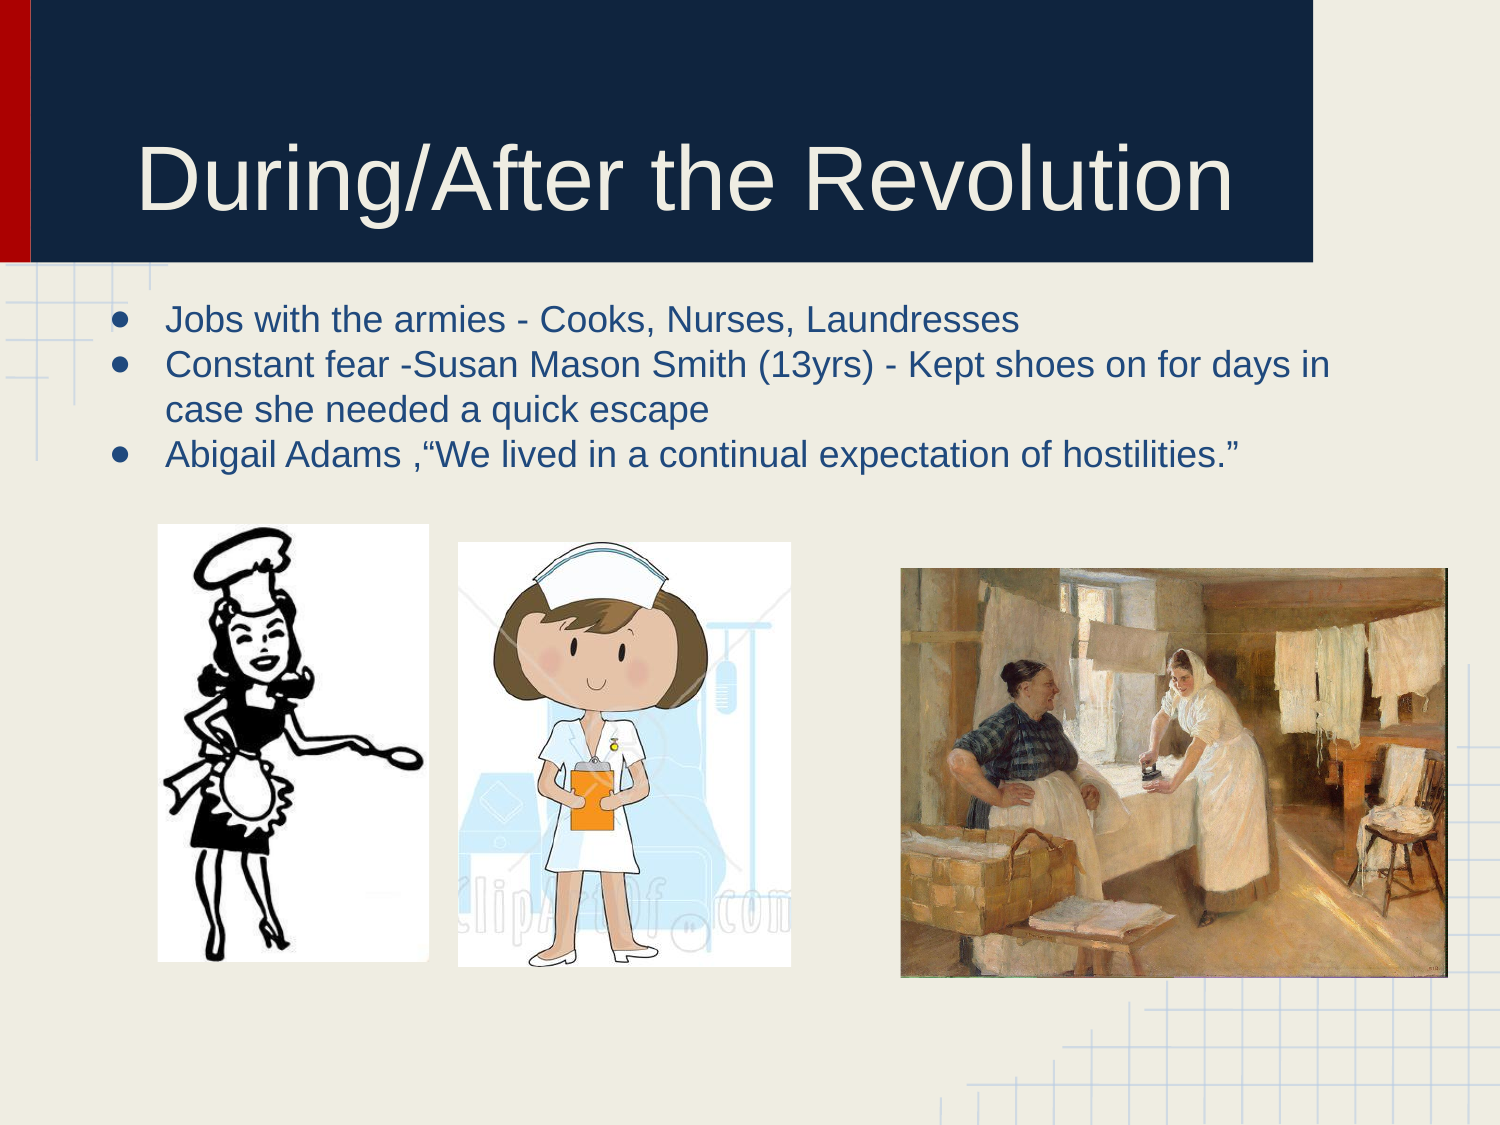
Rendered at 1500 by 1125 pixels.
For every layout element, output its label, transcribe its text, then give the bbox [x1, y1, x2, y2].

text_box [458, 542, 792, 967]
title During/After the Revolution [75, 22, 1276, 244]
text_box [157, 524, 430, 962]
text_box [900, 568, 1448, 978]
list Jobs with the armies - Cooks, Nurses, Laundresses Constant fear -Susan Mason Smith (13yrs) - Kept shoes on for days in case she needed a quick escape Abigail Adams ,“We lived in a continual expectation of hostilities.” [75, 279, 1425, 1074]
